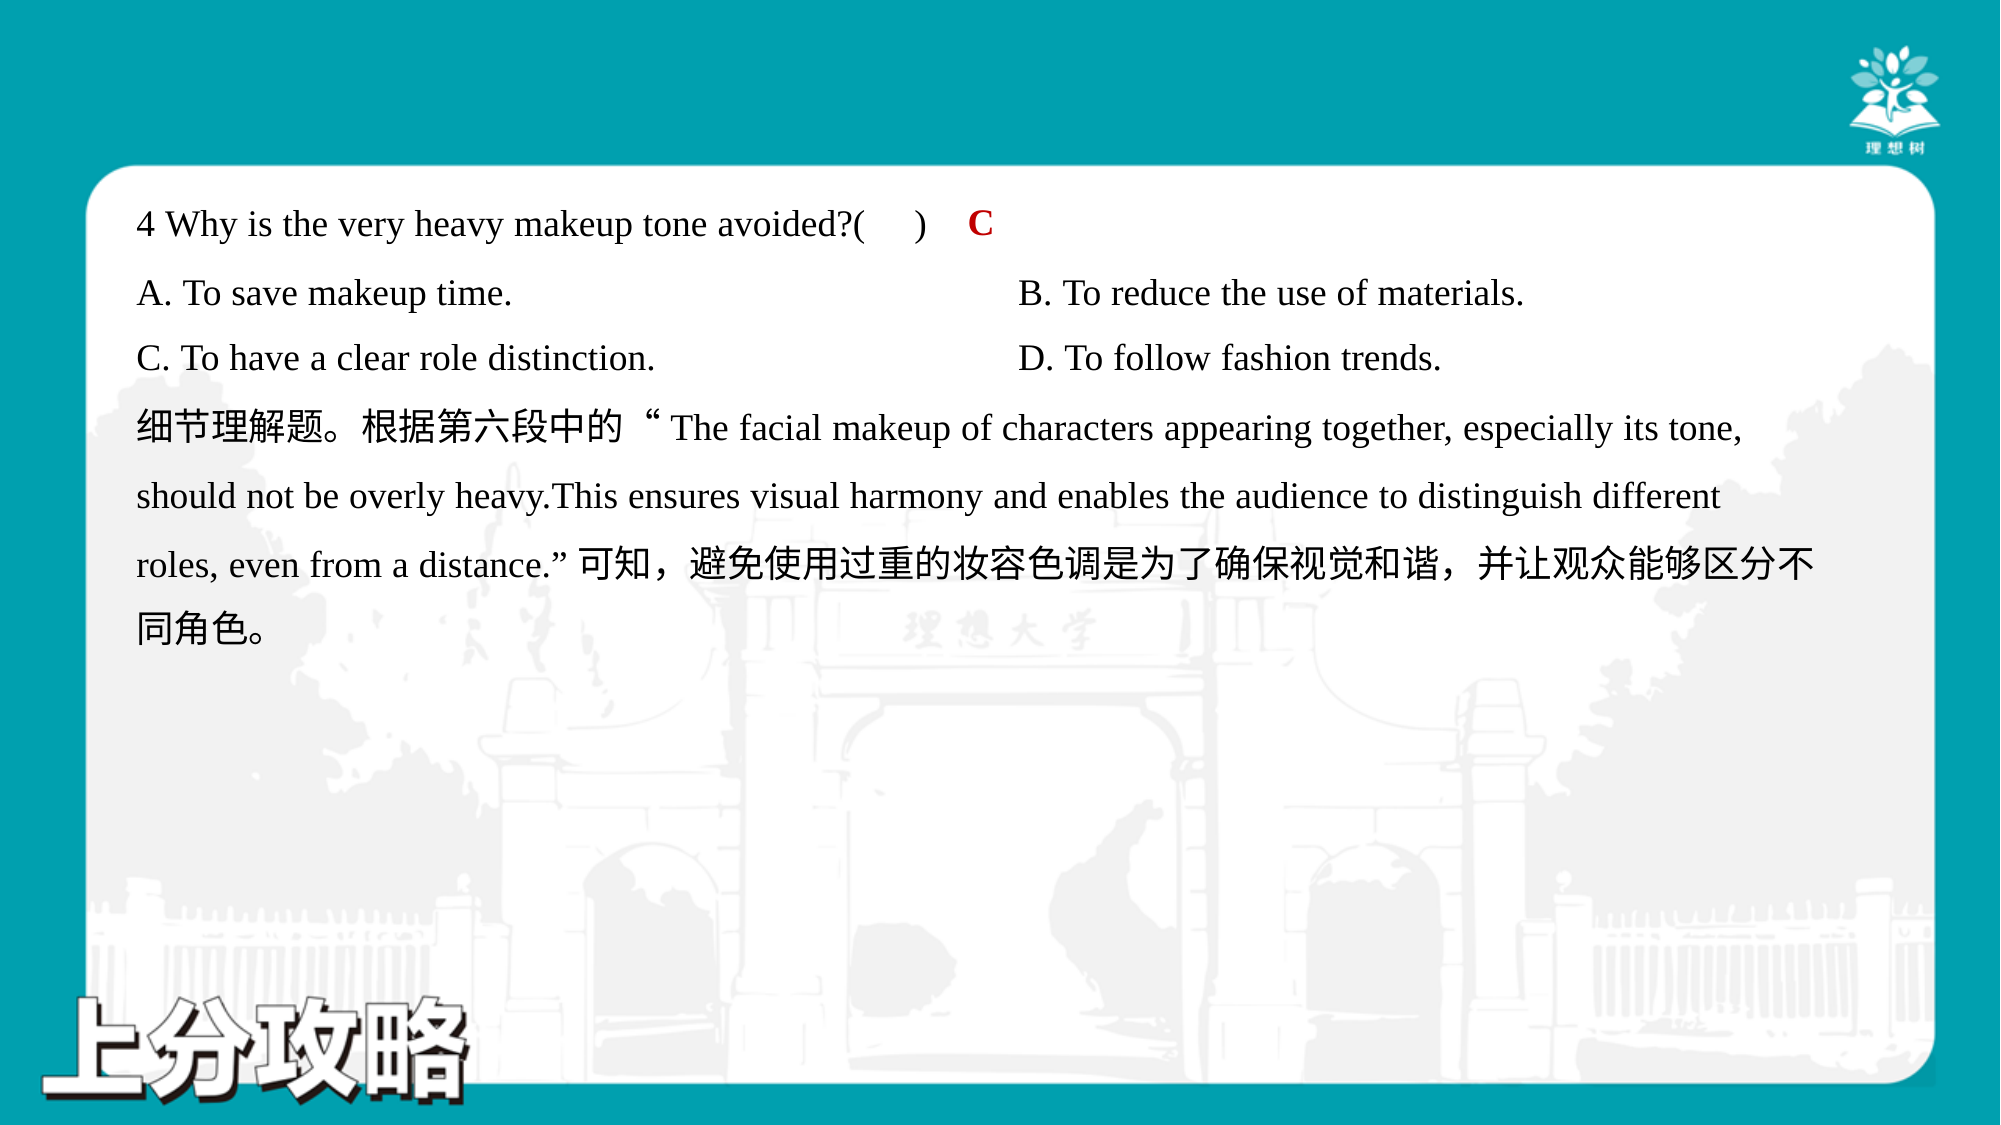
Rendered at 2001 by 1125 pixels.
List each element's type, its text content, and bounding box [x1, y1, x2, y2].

text_box 4 Why is the very heavy makeup tone avoided?( ) [136, 176, 1865, 237]
picture [0, 0, 2000, 1125]
text_box 细节理解题。根据第六段中的“The facial makeup of characters appearing together, especially its tone, should not be overly heavy.This ensures visual harmony and enables the audience to distinguish different roles, even from a distance.”可知，避免使用过重的妆容色调是为了确保视觉和谐，并让观众能够区分不 同角色。 [136, 379, 1865, 644]
text_box C [954, 176, 1009, 236]
text_box A. To save makeup time. B. To reduce the use of materials. C. To have a clear role distinction. D. To follow fashion trends. [136, 244, 1865, 371]
